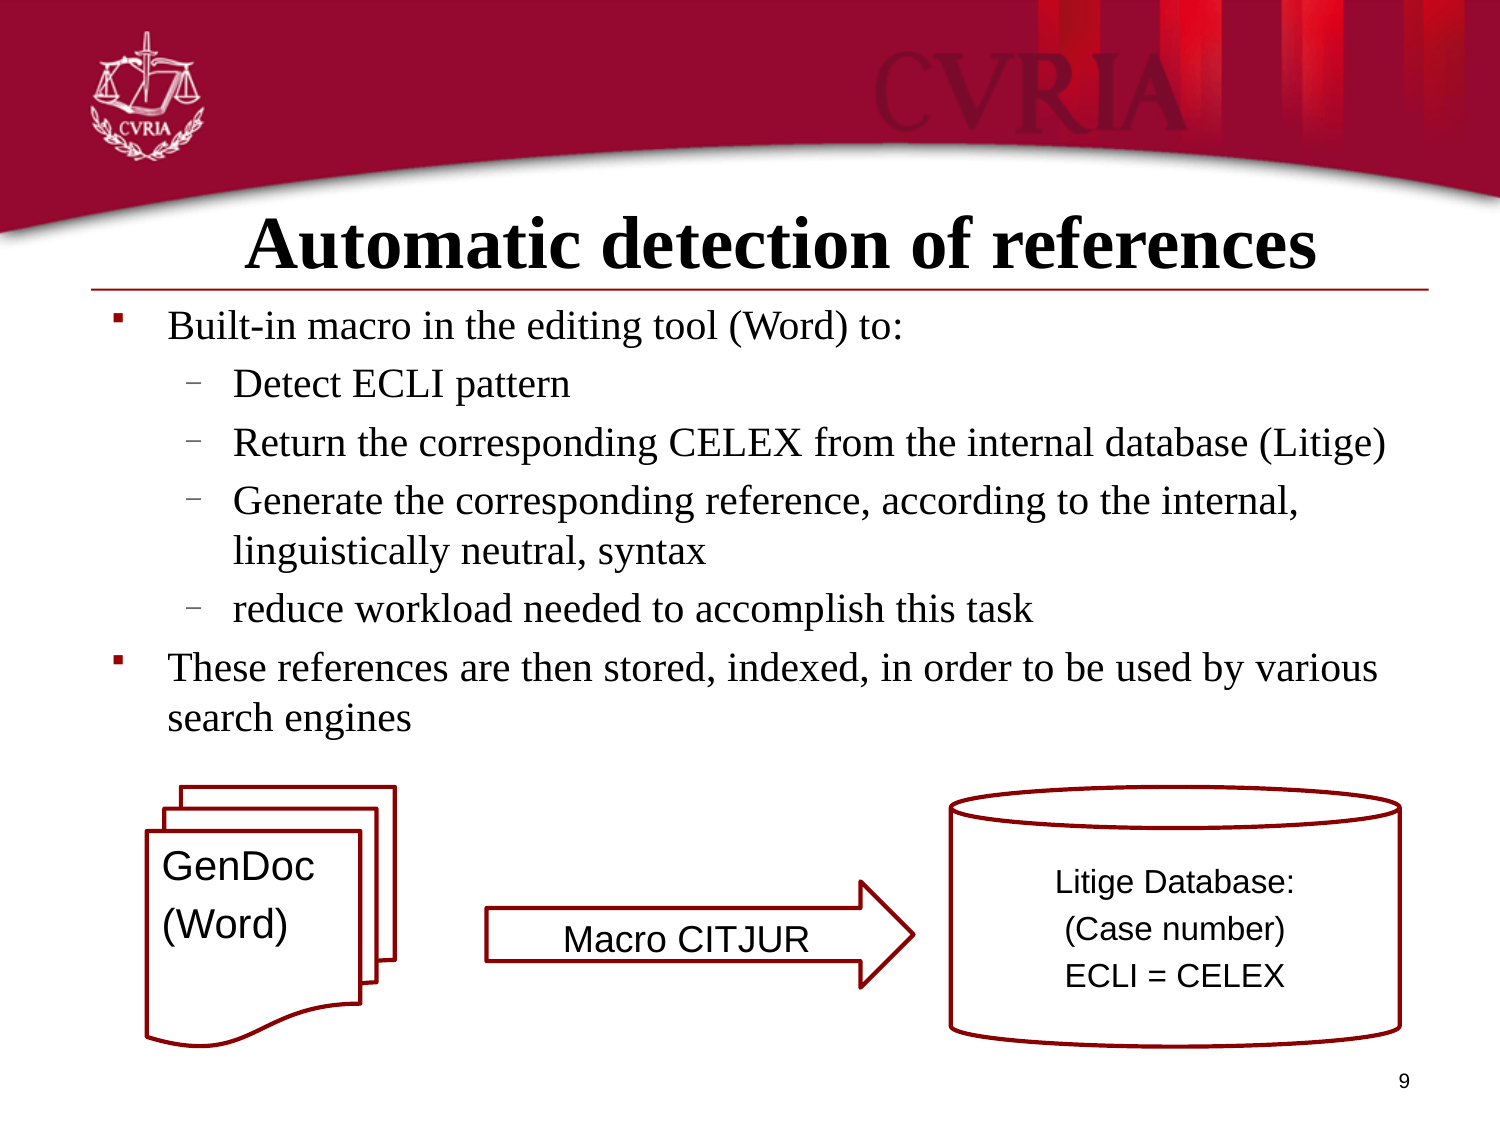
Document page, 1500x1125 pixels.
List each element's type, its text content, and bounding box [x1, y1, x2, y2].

list Built-in macro in the editing tool (Word) to: Detect ECLI pattern Return the corresponding CELEX from the internal database (Litige) Generate the corresponding reference, according to the internal, linguistically neutral, syntax reduce workload needed to accomplish this task These references are then stored, indexed, in order to be used by various search engines [96, 290, 1467, 1035]
text_box Litige Database: (Case number) ECLI = CELEX [948, 784, 1402, 1049]
text_box GenDoc (Word) [144, 784, 397, 1049]
text_box Automatic detection of references [112, 102, 1450, 291]
picture [0, 0, 1500, 257]
slide_number 9 [1112, 1024, 1426, 1101]
text_box Macro CITJUR [484, 879, 916, 990]
